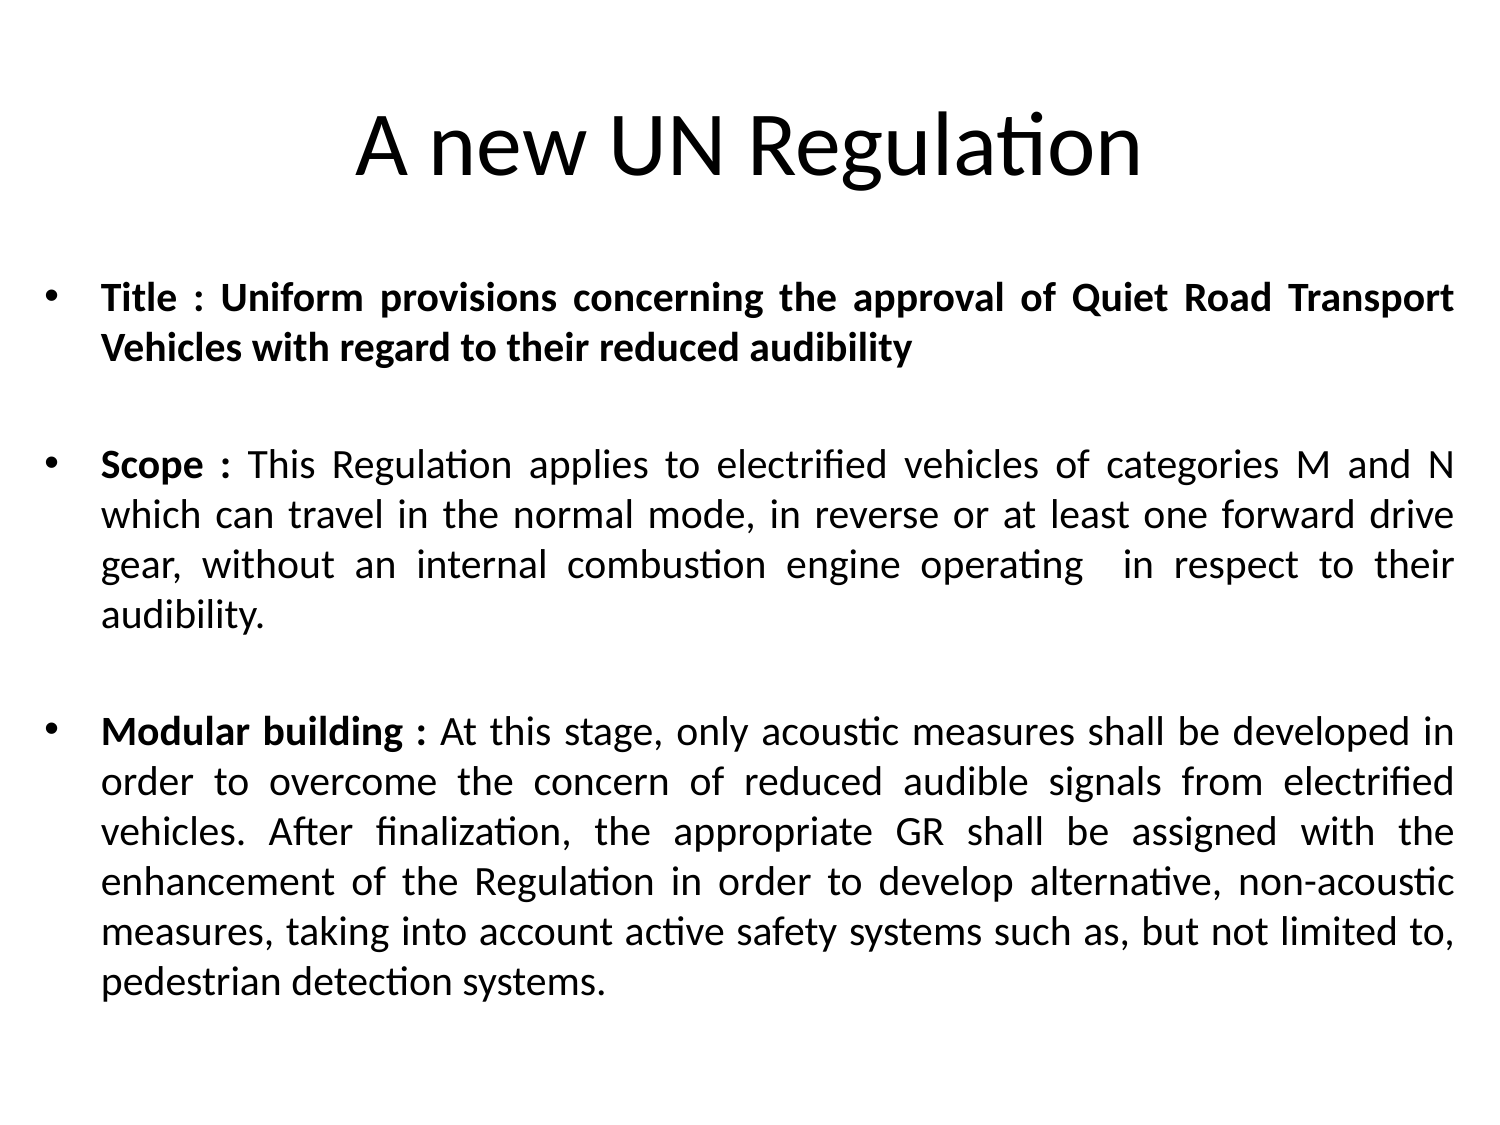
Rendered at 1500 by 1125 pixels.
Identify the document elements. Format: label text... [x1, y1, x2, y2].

title A new UN Regulation [75, 45, 1425, 233]
list Title : Uniform provisions concerning the approval of Quiet Road Transport Vehicles with regard to their reduced audibility Scope : This Regulation applies to electrified vehicles of categories M and N which can travel in the normal mode, in reverse or at least one forward drive gear, without an internal combustion engine operating in respect to their audibility. Modular building : At this stage, only acoustic measures shall be developed in order to overcome the concern of reduced audible signals from electrified vehicles. After finalization, the appropriate GR shall be assigned with the enhancement of the Regulation in order to develop alternative, non-acoustic measures, taking into account active safety systems such as, but not limited to, pedestrian detection systems. [29, 262, 1471, 1005]
